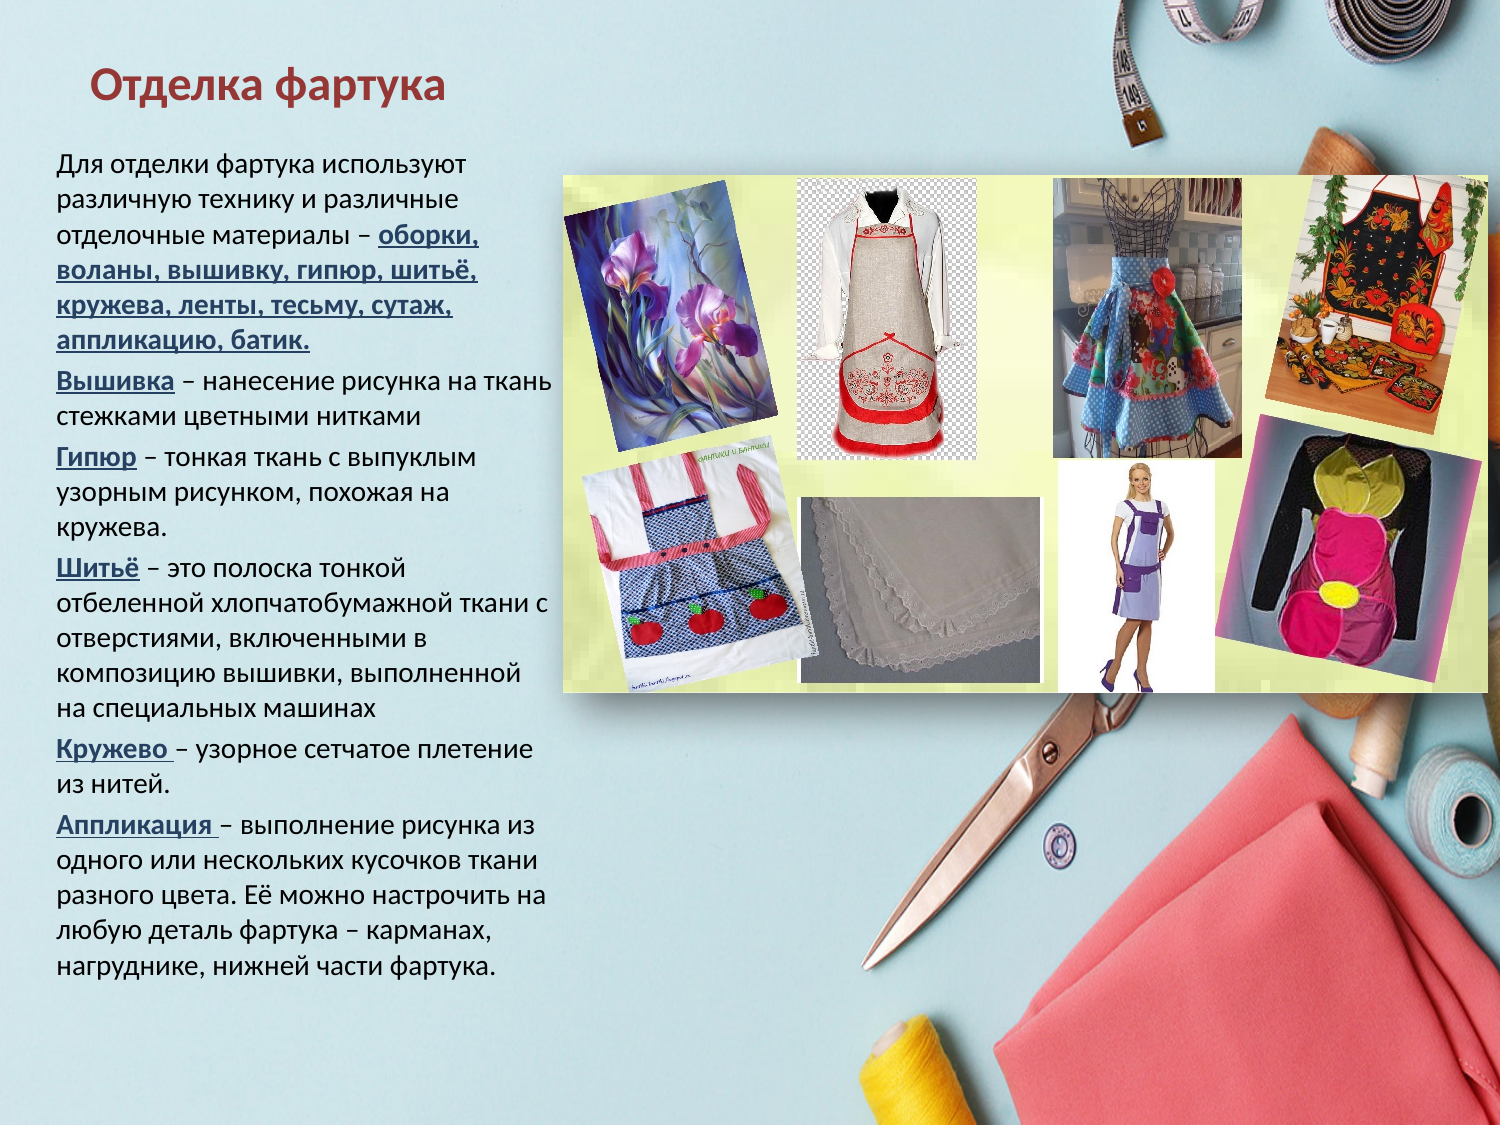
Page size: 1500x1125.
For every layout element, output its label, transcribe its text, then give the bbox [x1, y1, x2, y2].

picture [0, 0, 1500, 1125]
list Для отделки фартука используют различную технику и различные отделочные материалы – оборки, воланы, вышивку, гипюр, шитьё, кружева, ленты, тесьму, сутаж, аппликацию, батик. Вышивка – нанесение рисунка на ткань стежками цветными нитками Гипюр – тонкая ткань с выпуклым узорным рисунком, похожая на кружева. Шитьё – это полоска тонкой отбеленной хлопчатобумажной ткани с отверстиями, включенными в композицию вышивки, выполненной на специальных машинах Кружево – узорное сетчатое плетение из нитей. Аппликация – выполнение рисунка из одного или нескольких кусочков ткани разного цвета. Её можно настрочить на любую деталь фартука – карманах, нагруднике, нижней части фартука. [41, 137, 569, 1094]
title Отделка фартука [75, 44, 569, 119]
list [562, 175, 1489, 693]
